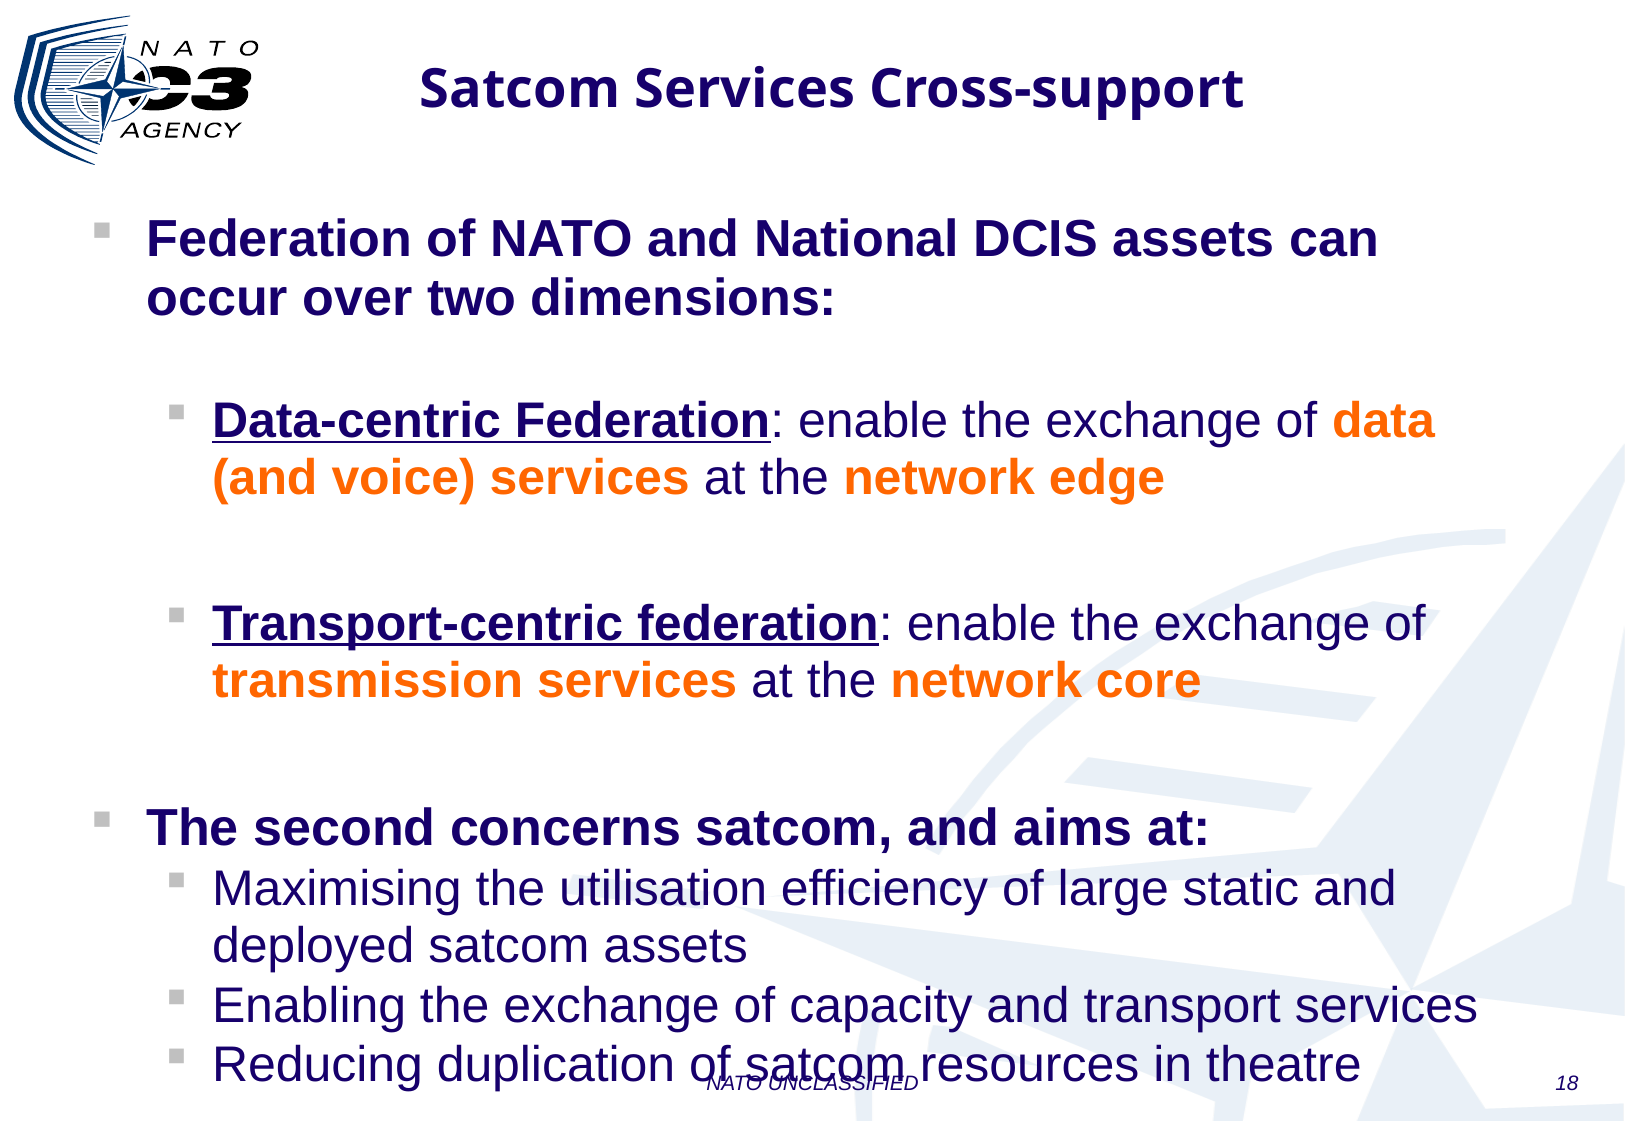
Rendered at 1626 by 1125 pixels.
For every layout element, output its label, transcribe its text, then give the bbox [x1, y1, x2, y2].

footer NATO UNCLASSIFIED [554, 1024, 1071, 1103]
slide_number 18 [1213, 1024, 1594, 1103]
title Satcom Services Cross-support [94, 31, 1625, 148]
list Federation of NATO and National DCIS assets can occur over two dimensions: Data-centric Federation: enable the exchange of data (and voice) services at the network edge Transport-centric federation: enable the exchange of transmission services at the network core The second concerns satcom, and aims at: Maximising the utilisation efficiency of large static and deployed satcom assets Enabling the exchange of capacity and transport services Reducing duplication of satcom resources in theatre [80, 202, 1544, 1059]
